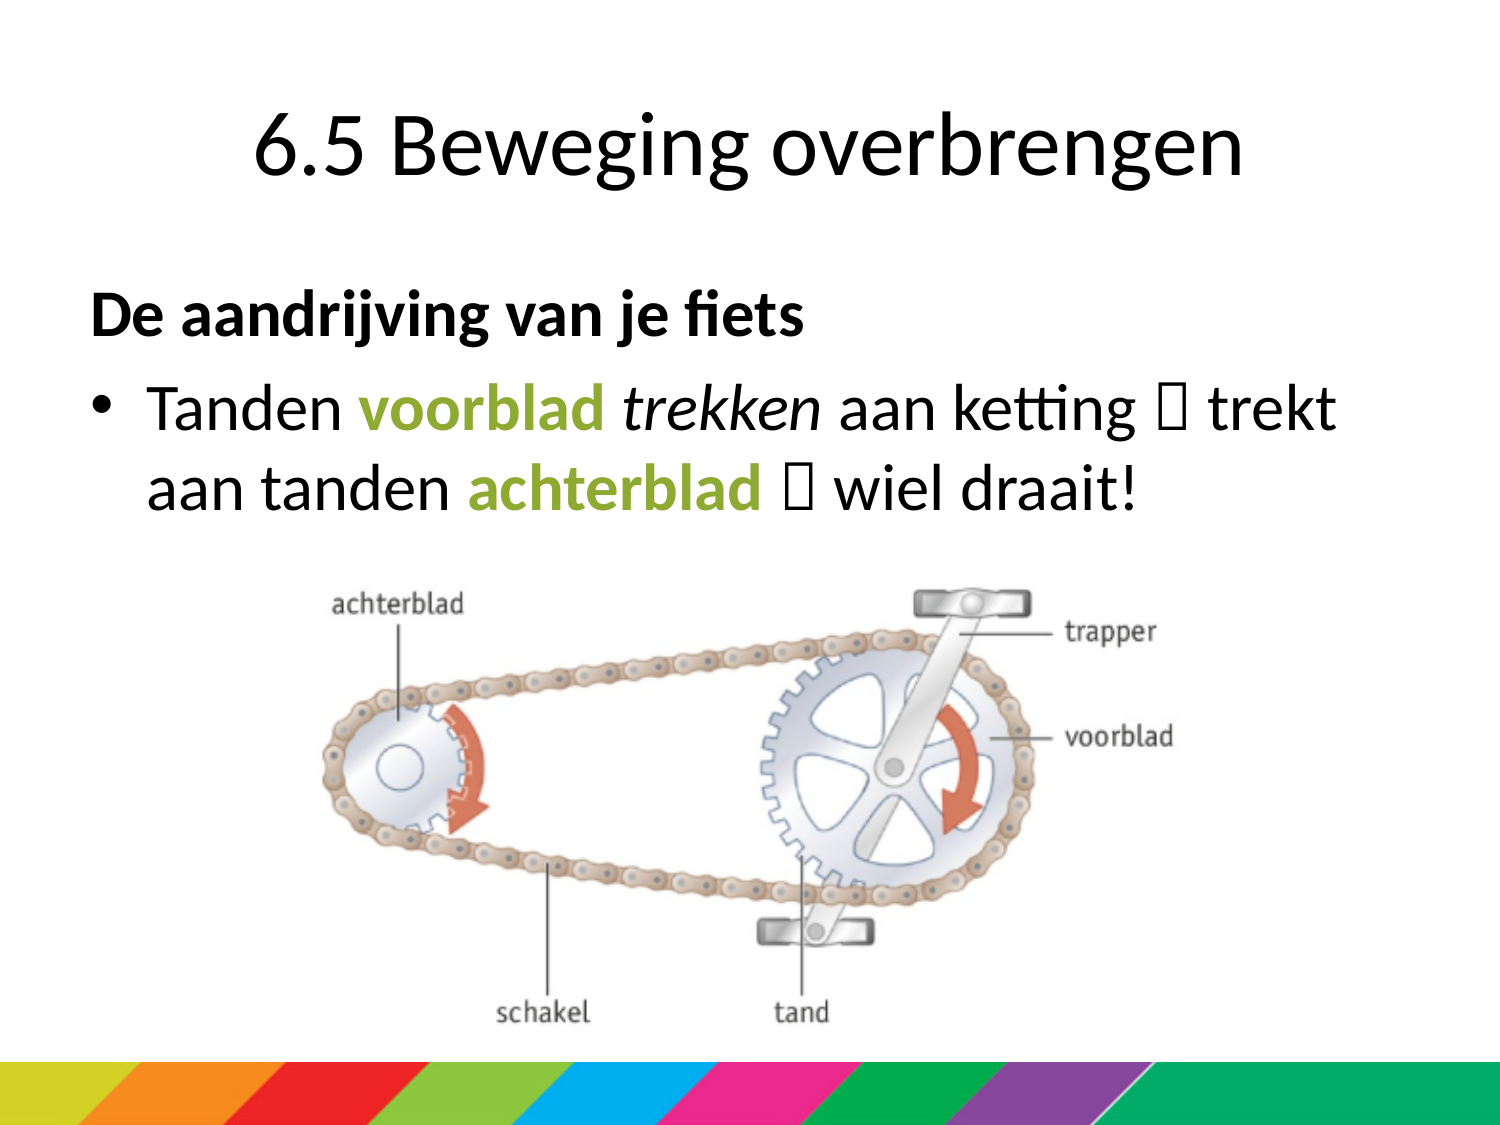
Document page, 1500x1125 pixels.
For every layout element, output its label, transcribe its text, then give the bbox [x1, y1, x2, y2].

picture [656, 1062, 1500, 1125]
title 6.5 Beweging overbrengen [75, 45, 1425, 233]
picture [0, 1062, 574, 1125]
picture [300, 548, 1199, 1057]
list De aandrijving van je fiets Tanden voorblad trekken aan ketting  trekt aan tanden achterblad  wiel draait! [75, 262, 1425, 1005]
